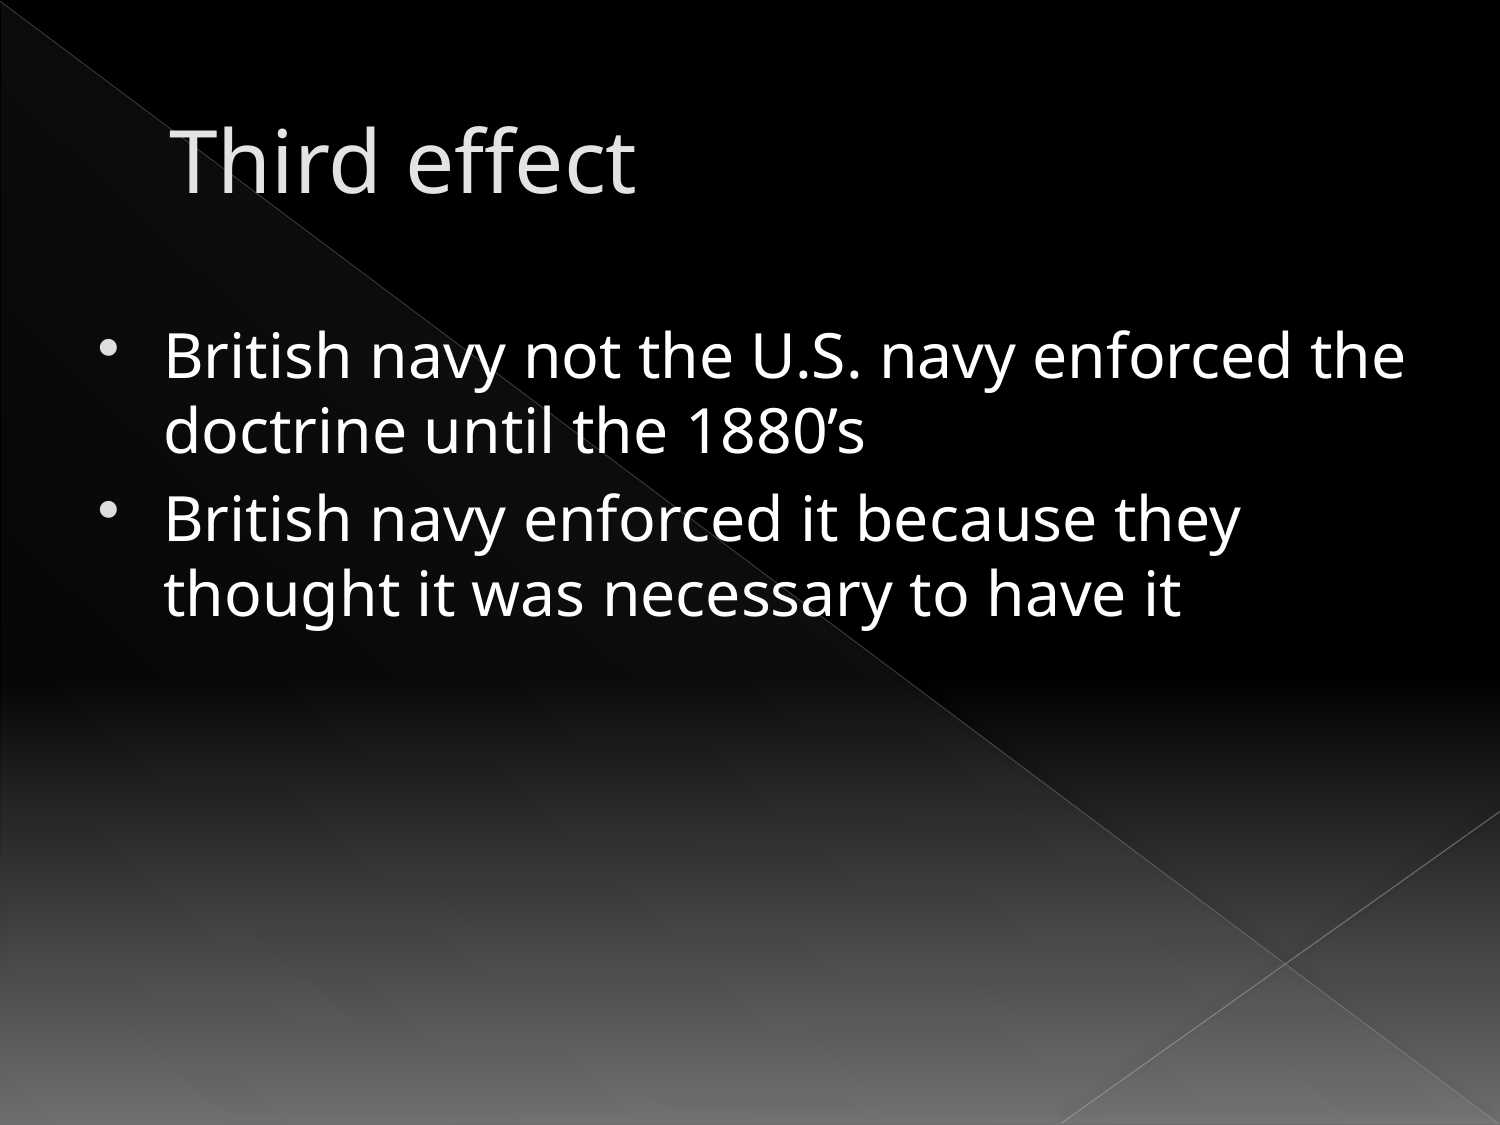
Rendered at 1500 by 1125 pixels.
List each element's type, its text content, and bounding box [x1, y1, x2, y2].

title Third effect [75, 43, 1425, 274]
list British navy not the U.S. navy enforced the doctrine until the 1880’s British navy enforced it because they thought it was necessary to have it [75, 308, 1425, 1059]
